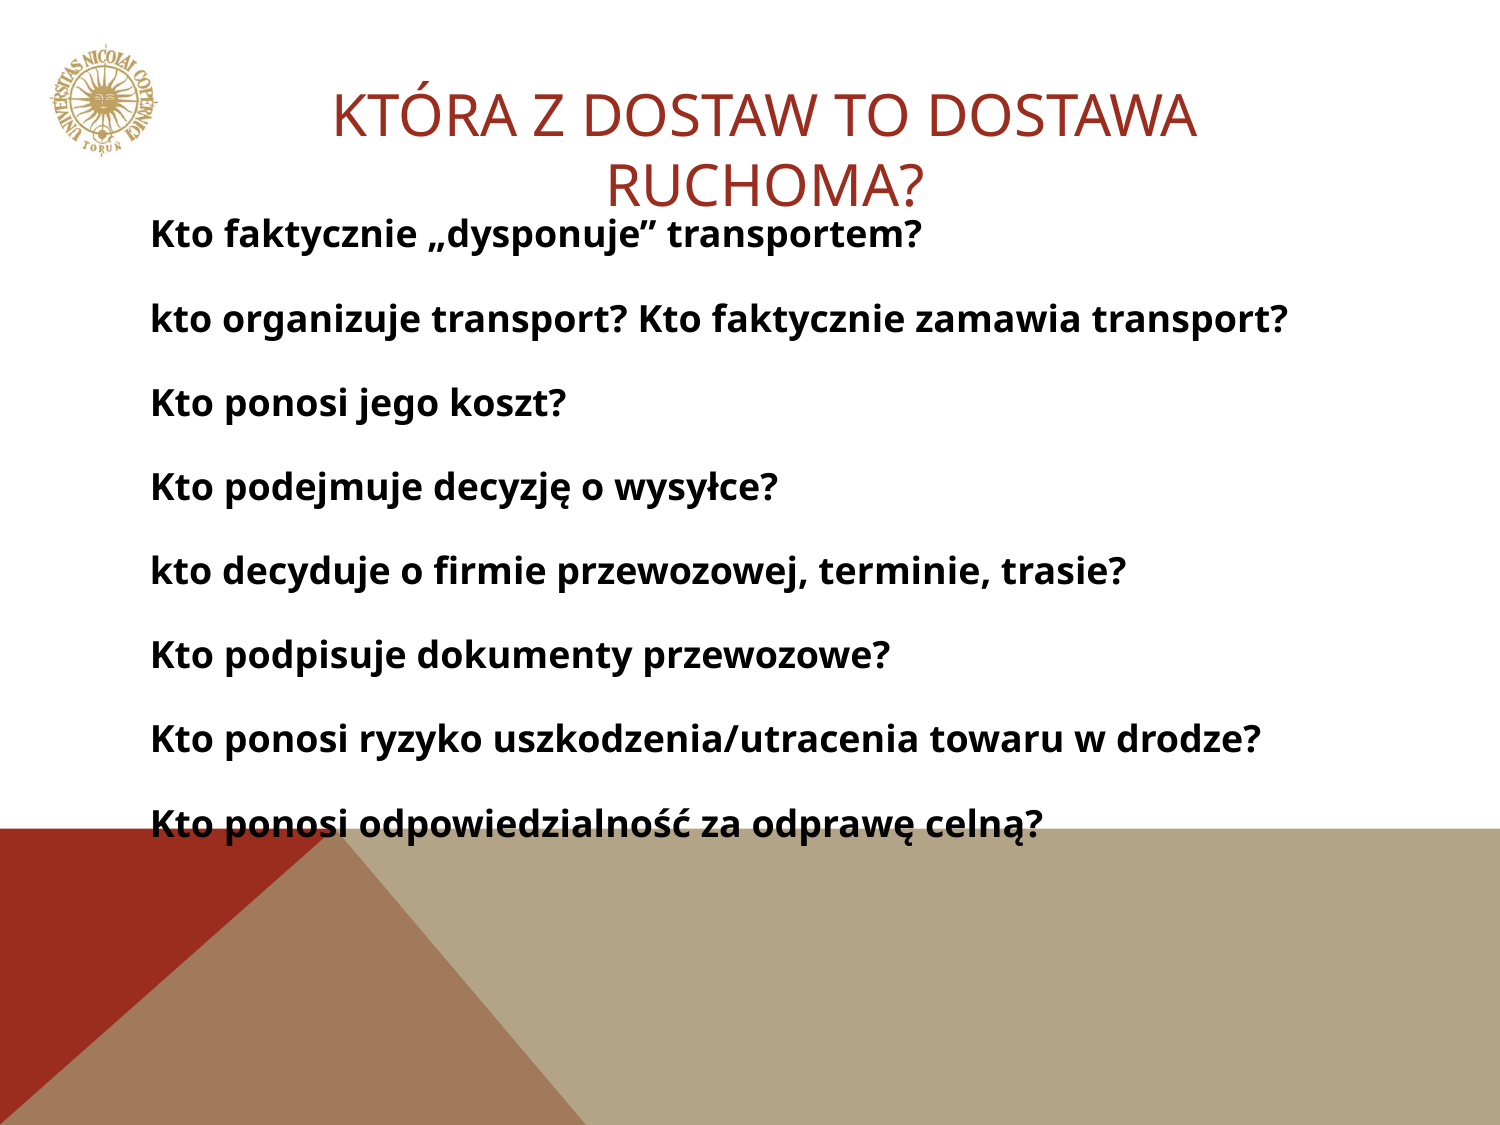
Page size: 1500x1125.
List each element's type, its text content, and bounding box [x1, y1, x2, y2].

picture [29, 35, 176, 166]
list Kto faktycznie „dysponuje” transportem? kto organizuje transport? Kto faktycznie zamawia transport? Kto ponosi jego koszt? Kto podejmuje decyzję o wysyłce? kto decyduje o firmie przewozowej, terminie, trasie? Kto podpisuje dokumenty przewozowe? Kto ponosi ryzyko uszkodzenia/utracenia towaru w drodze? Kto ponosi odpowiedzialność za odprawę celną? [134, 180, 1369, 858]
title KTÓRA Z DOSTAW TO DOSTAWA RUCHOMA? [175, 75, 1354, 180]
